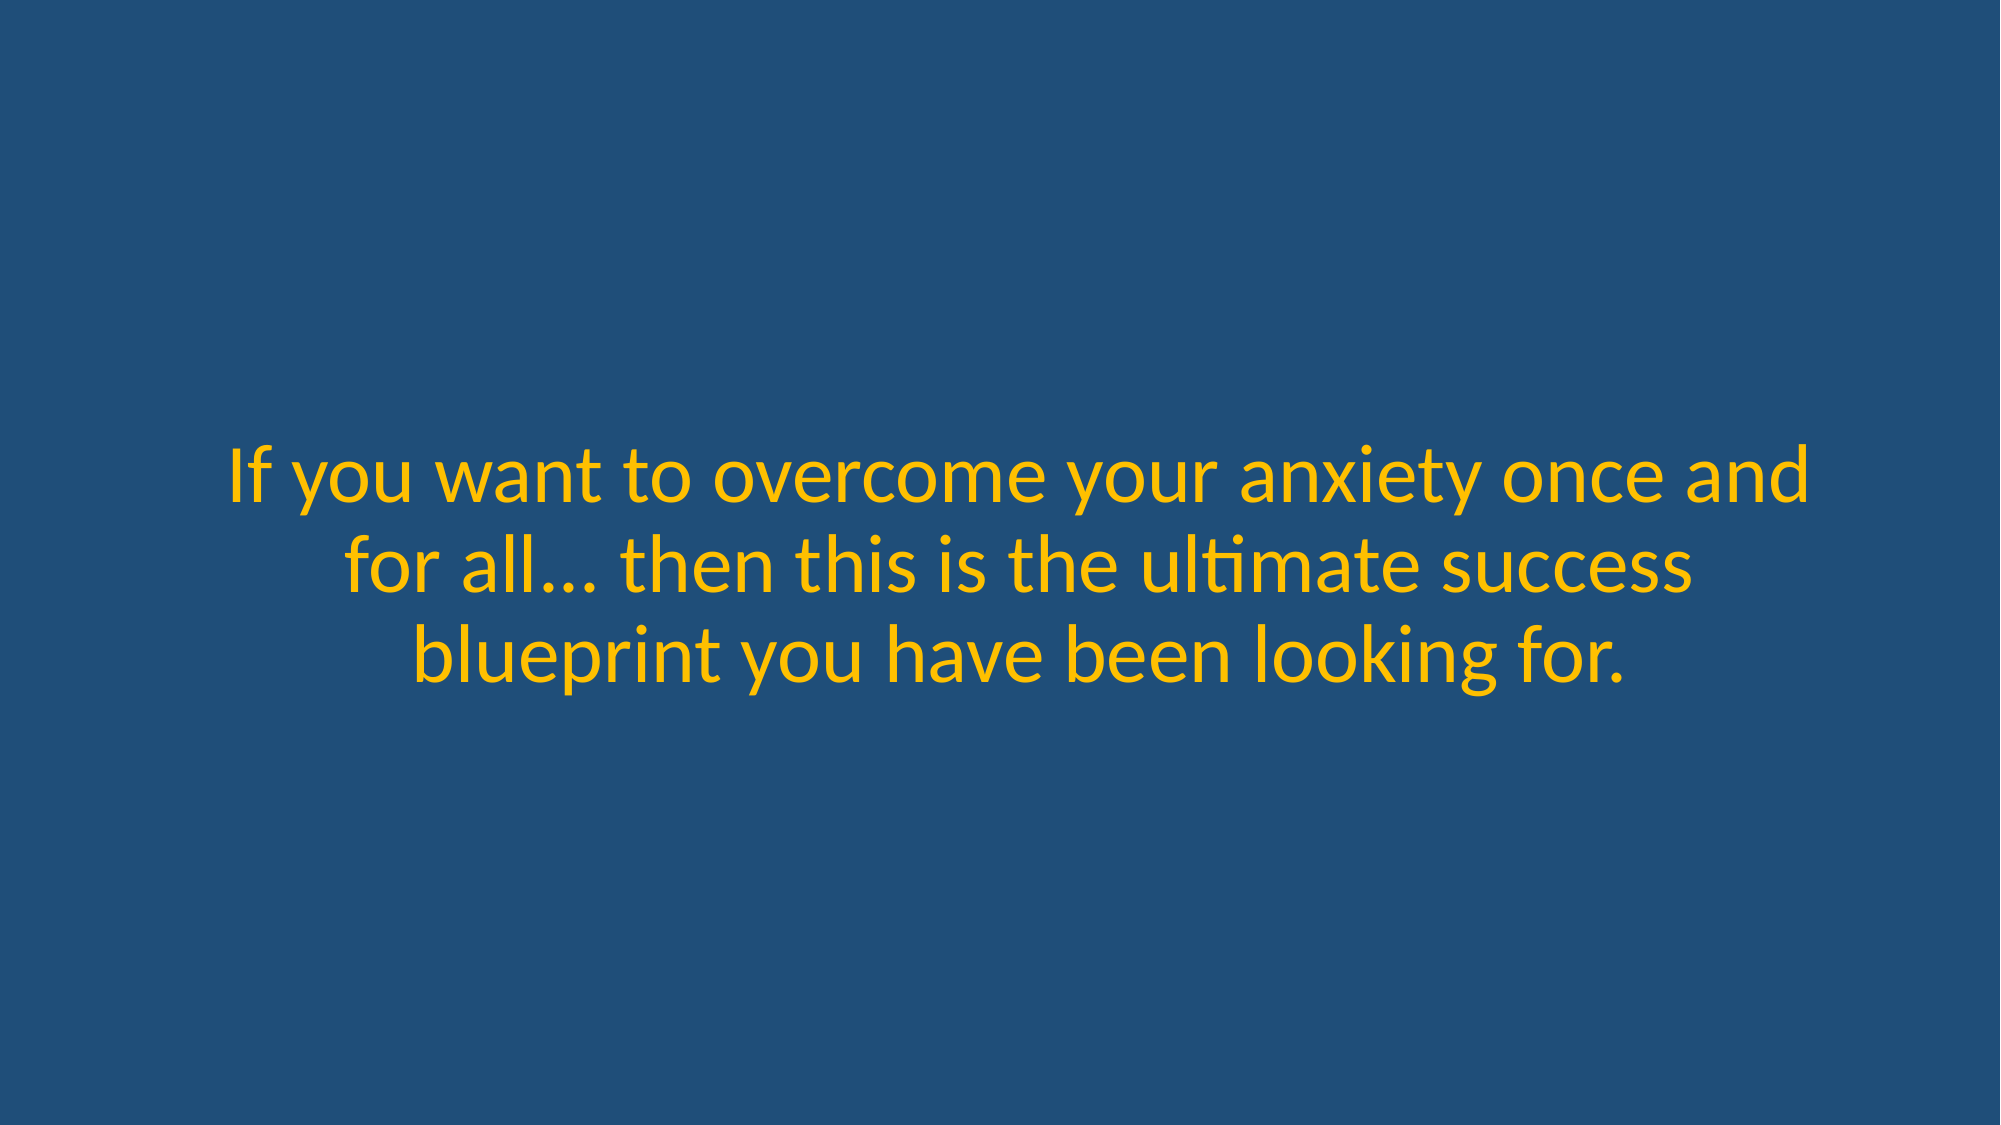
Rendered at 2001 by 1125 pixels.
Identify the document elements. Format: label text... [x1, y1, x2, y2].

list If you want to overcome your anxiety once and for all... then this is the ultimate success blueprint you have been looking for. [167, 423, 1873, 759]
